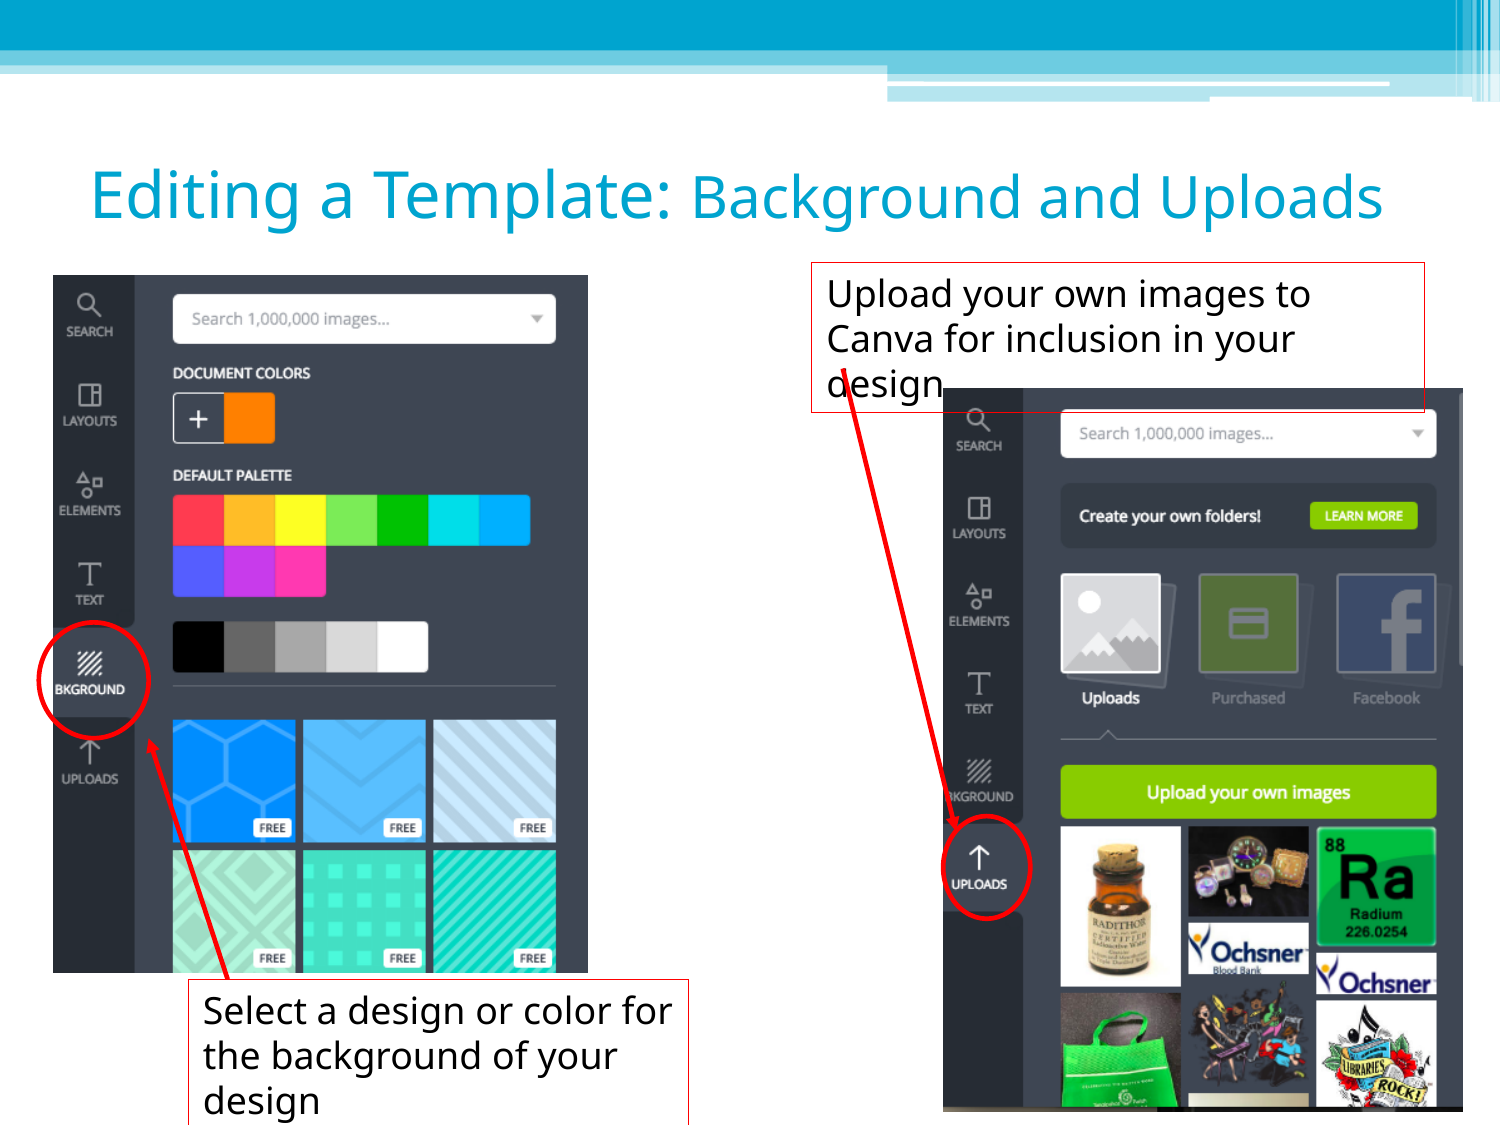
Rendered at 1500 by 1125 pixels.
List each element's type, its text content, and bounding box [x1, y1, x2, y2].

picture [53, 275, 588, 973]
picture [943, 388, 1463, 1112]
text_box [37, 639, 53, 721]
text_box Upload your own images to Canva for inclusion in your design [811, 262, 1425, 413]
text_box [148, 738, 228, 980]
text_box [842, 368, 956, 832]
text_box Select a design or color for the background of your design [188, 979, 689, 1125]
title Editing a Template: Background and Uploads [75, 123, 1425, 263]
